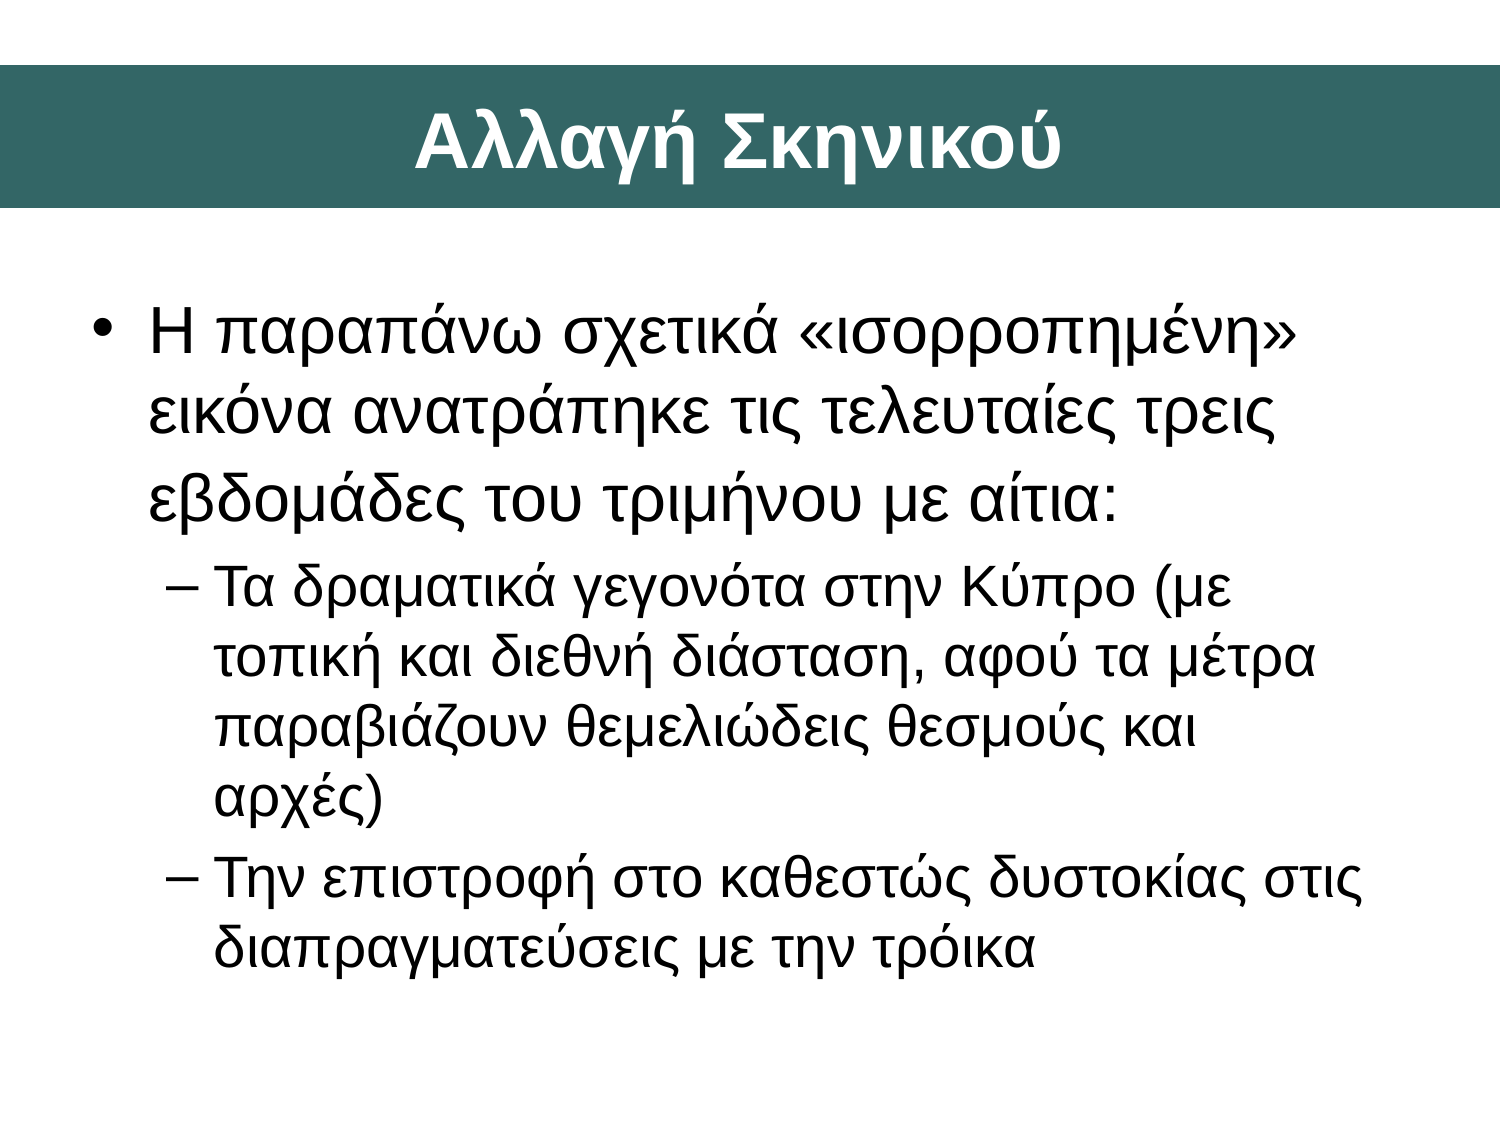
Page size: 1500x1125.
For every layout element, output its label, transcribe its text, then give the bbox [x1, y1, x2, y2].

title Αλλαγή Σκηνικού [0, 64, 1500, 209]
list Η παραπάνω σχετικά «ισορροπημένη» εικόνα ανατράπηκε τις τελευταίες τρεις εβδομάδες του τριμήνου με αίτια: Τα δραματικά γεγονότα στην Κύπρο (με τοπική και διεθνή διάσταση, αφού τα μέτρα παραβιάζουν θεμελιώδεις θεσμούς και αρχές) Την επιστροφή στο καθεστώς δυστοκίας στις διαπραγματεύσεις με την τρόικα [76, 278, 1401, 988]
